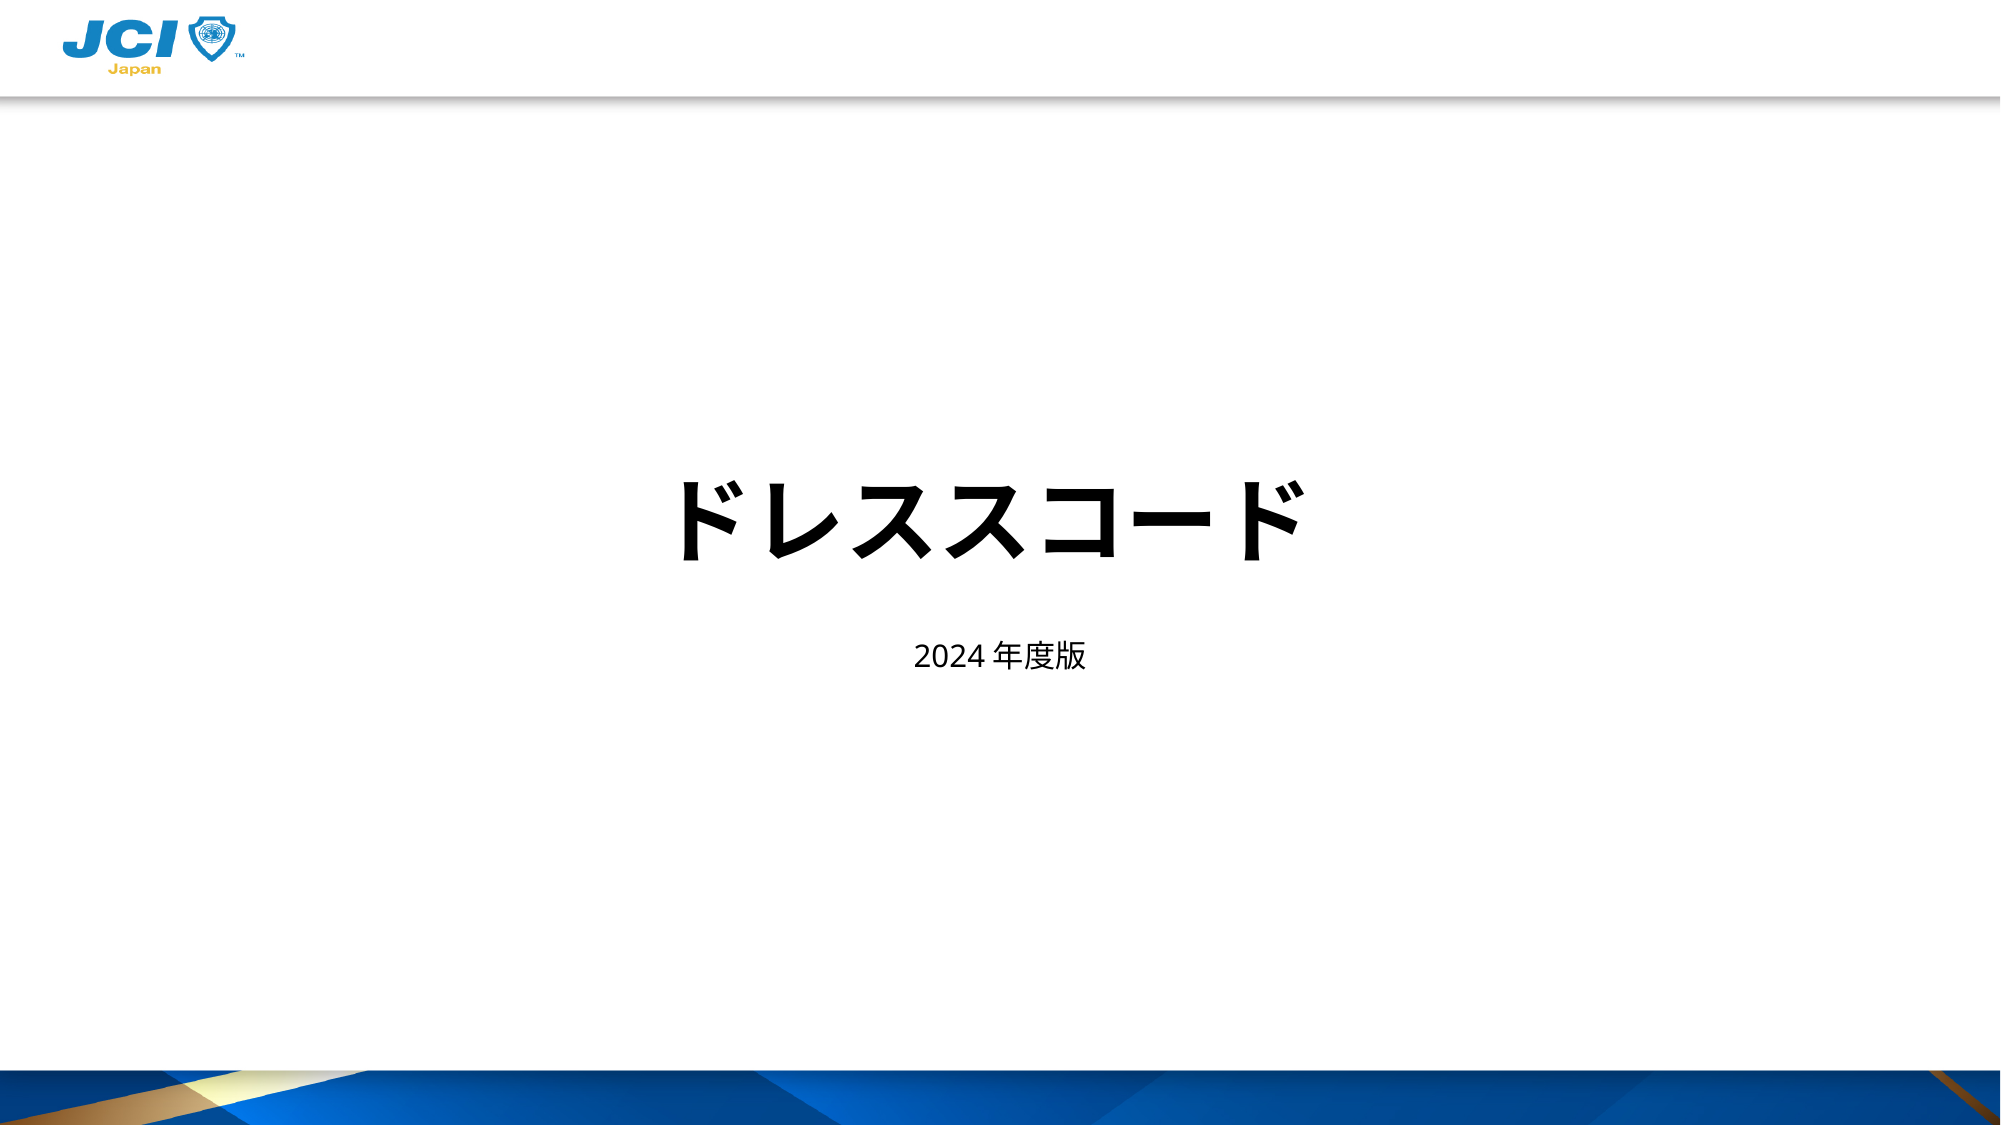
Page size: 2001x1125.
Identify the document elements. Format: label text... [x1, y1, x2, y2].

text_box 2024年度版 [751, 623, 1249, 675]
picture [0, 0, 2001, 1125]
title ドレススコード [656, 422, 1344, 612]
